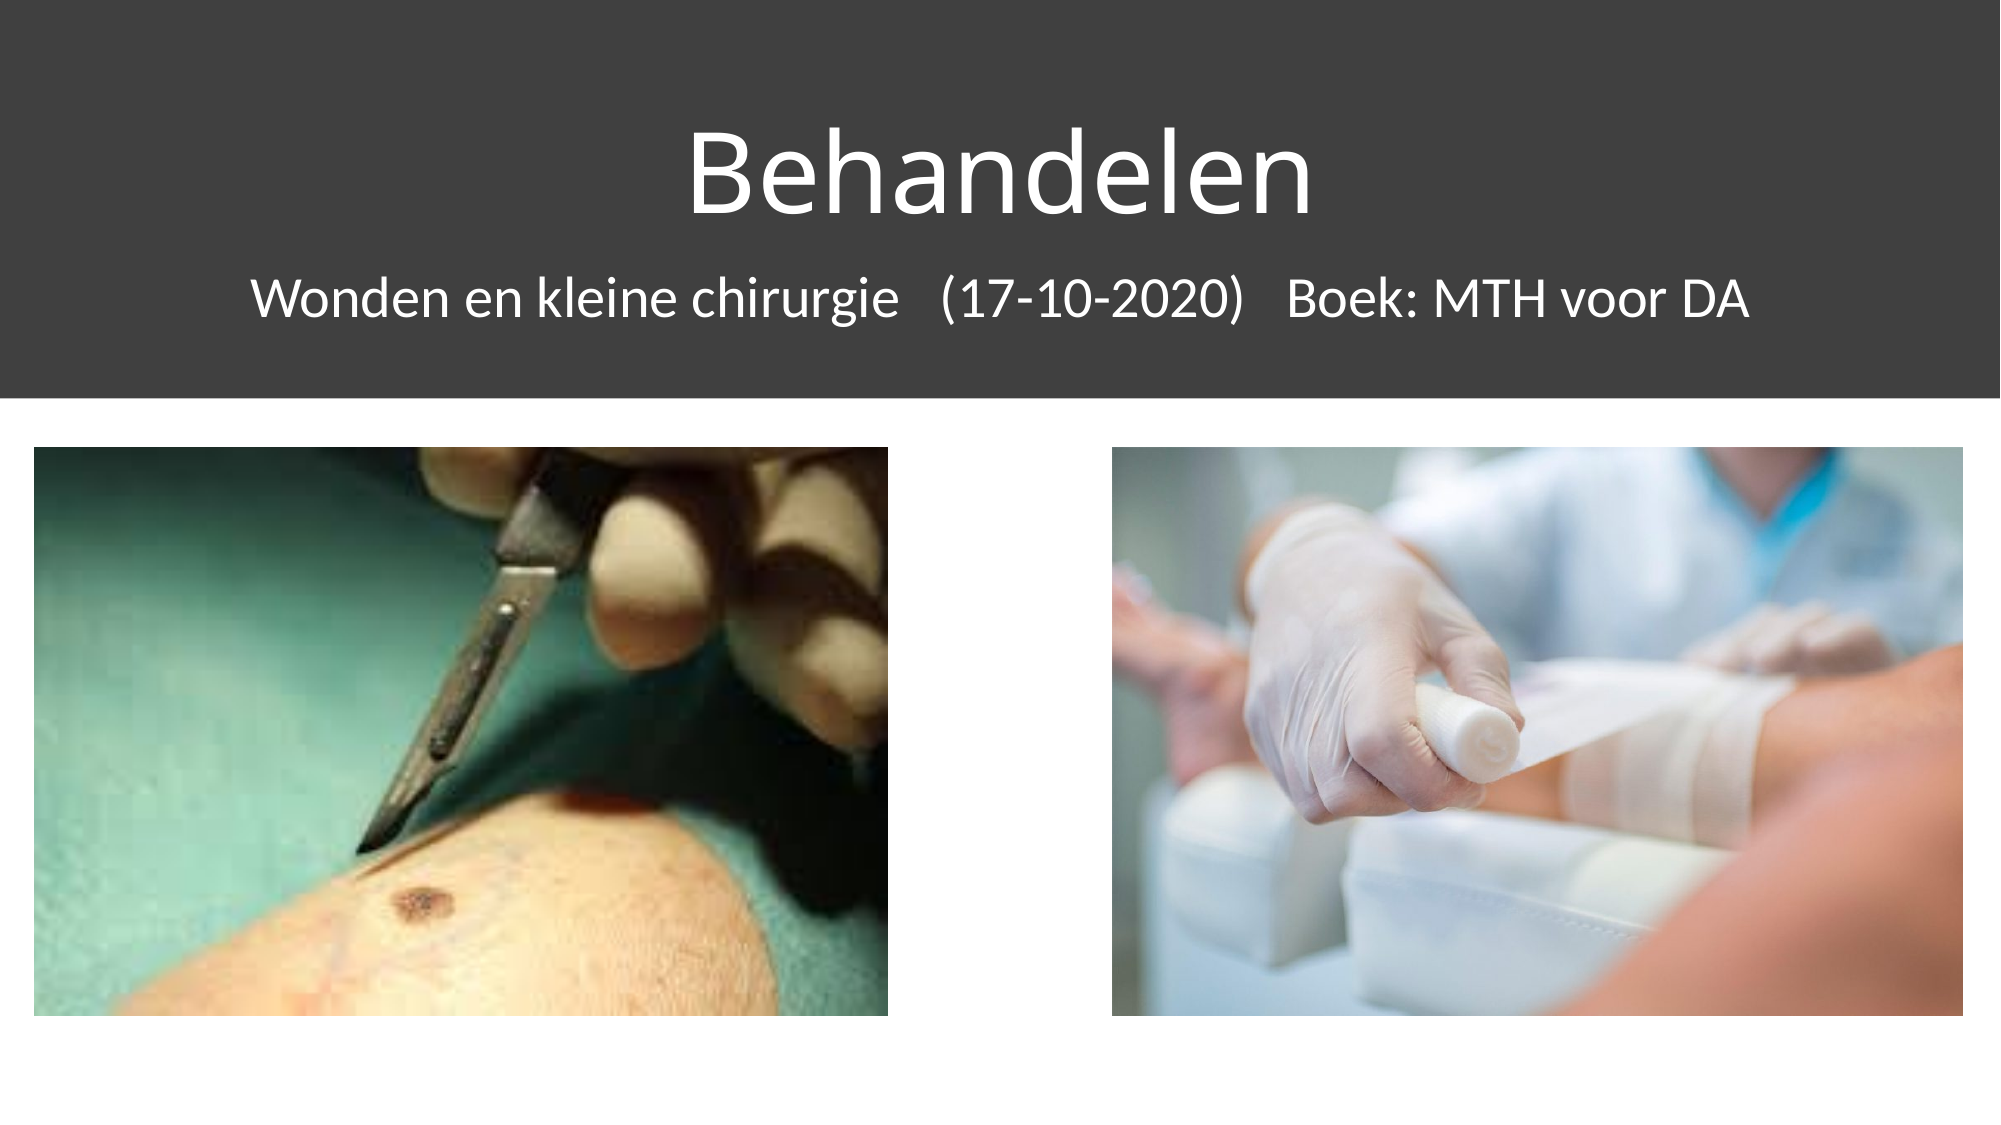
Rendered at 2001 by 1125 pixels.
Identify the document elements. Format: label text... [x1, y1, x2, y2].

subtitle Wonden en kleine chirurgie (17-10-2020) Boek: MTH voor DA 17-10-2020 [139, 259, 1863, 347]
picture [33, 447, 888, 1016]
title Behandelen [139, 49, 1863, 246]
text_box [0, 0, 2000, 399]
picture [1112, 447, 1963, 1016]
